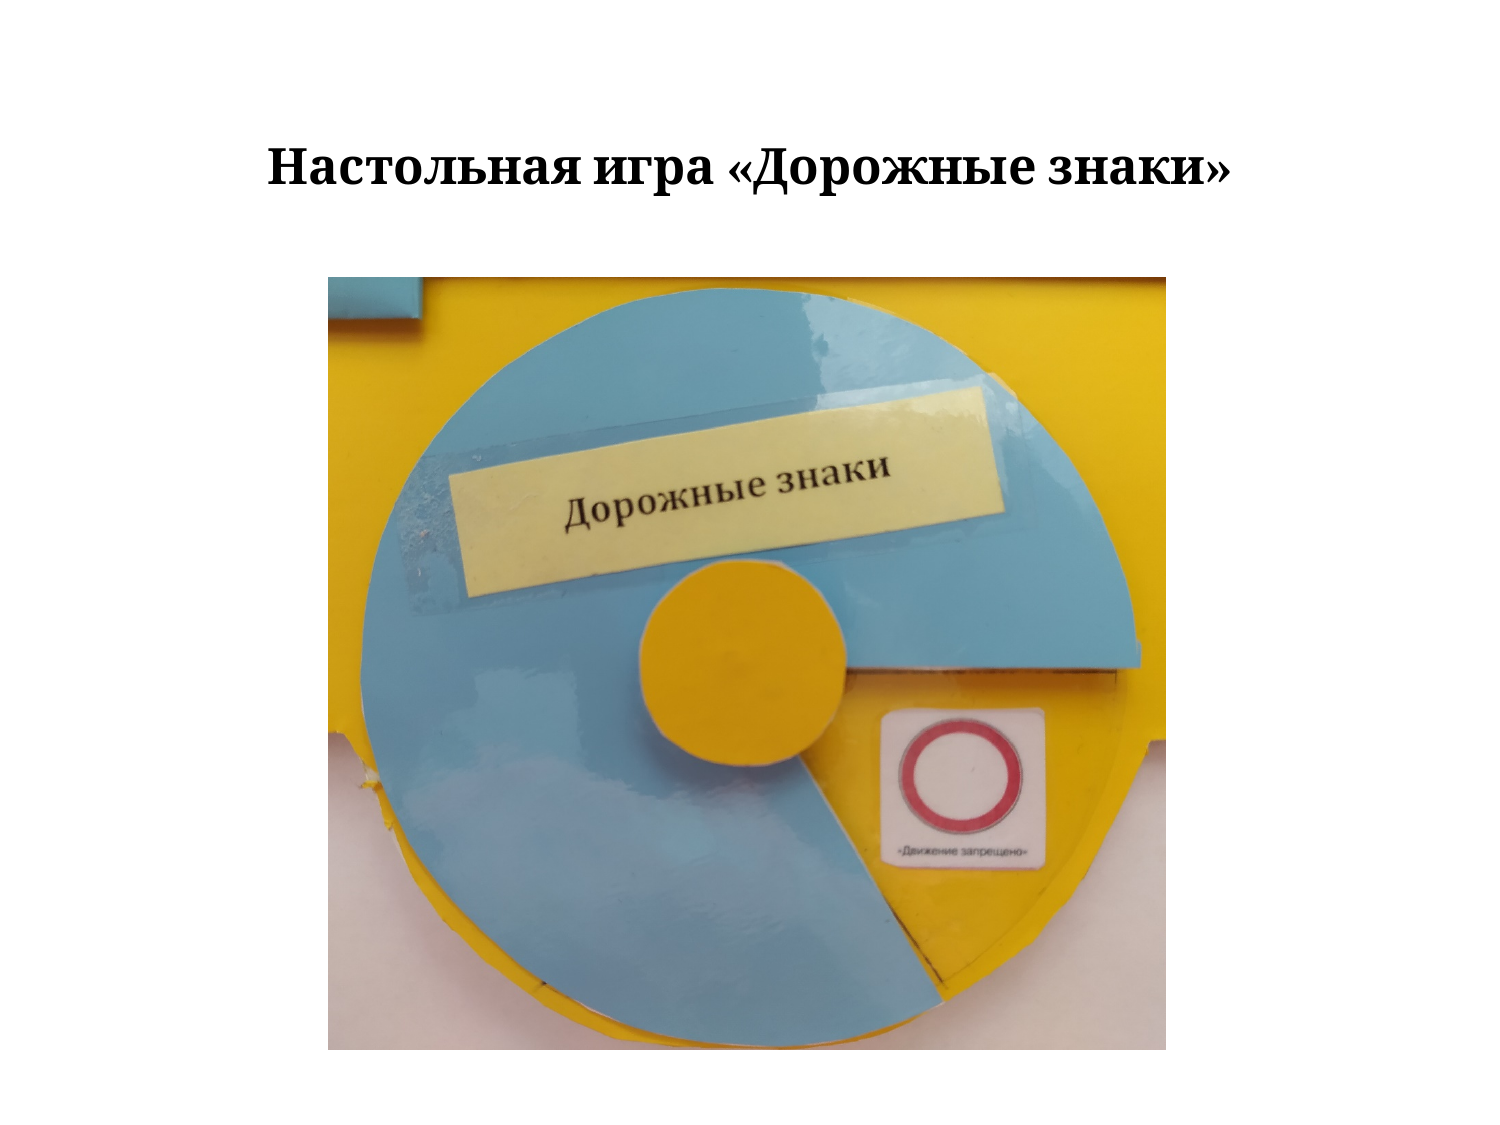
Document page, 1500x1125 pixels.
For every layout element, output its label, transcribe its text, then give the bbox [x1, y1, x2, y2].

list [328, 277, 1166, 1050]
title Настольная игра «Дорожные знаки» [103, 59, 1397, 278]
